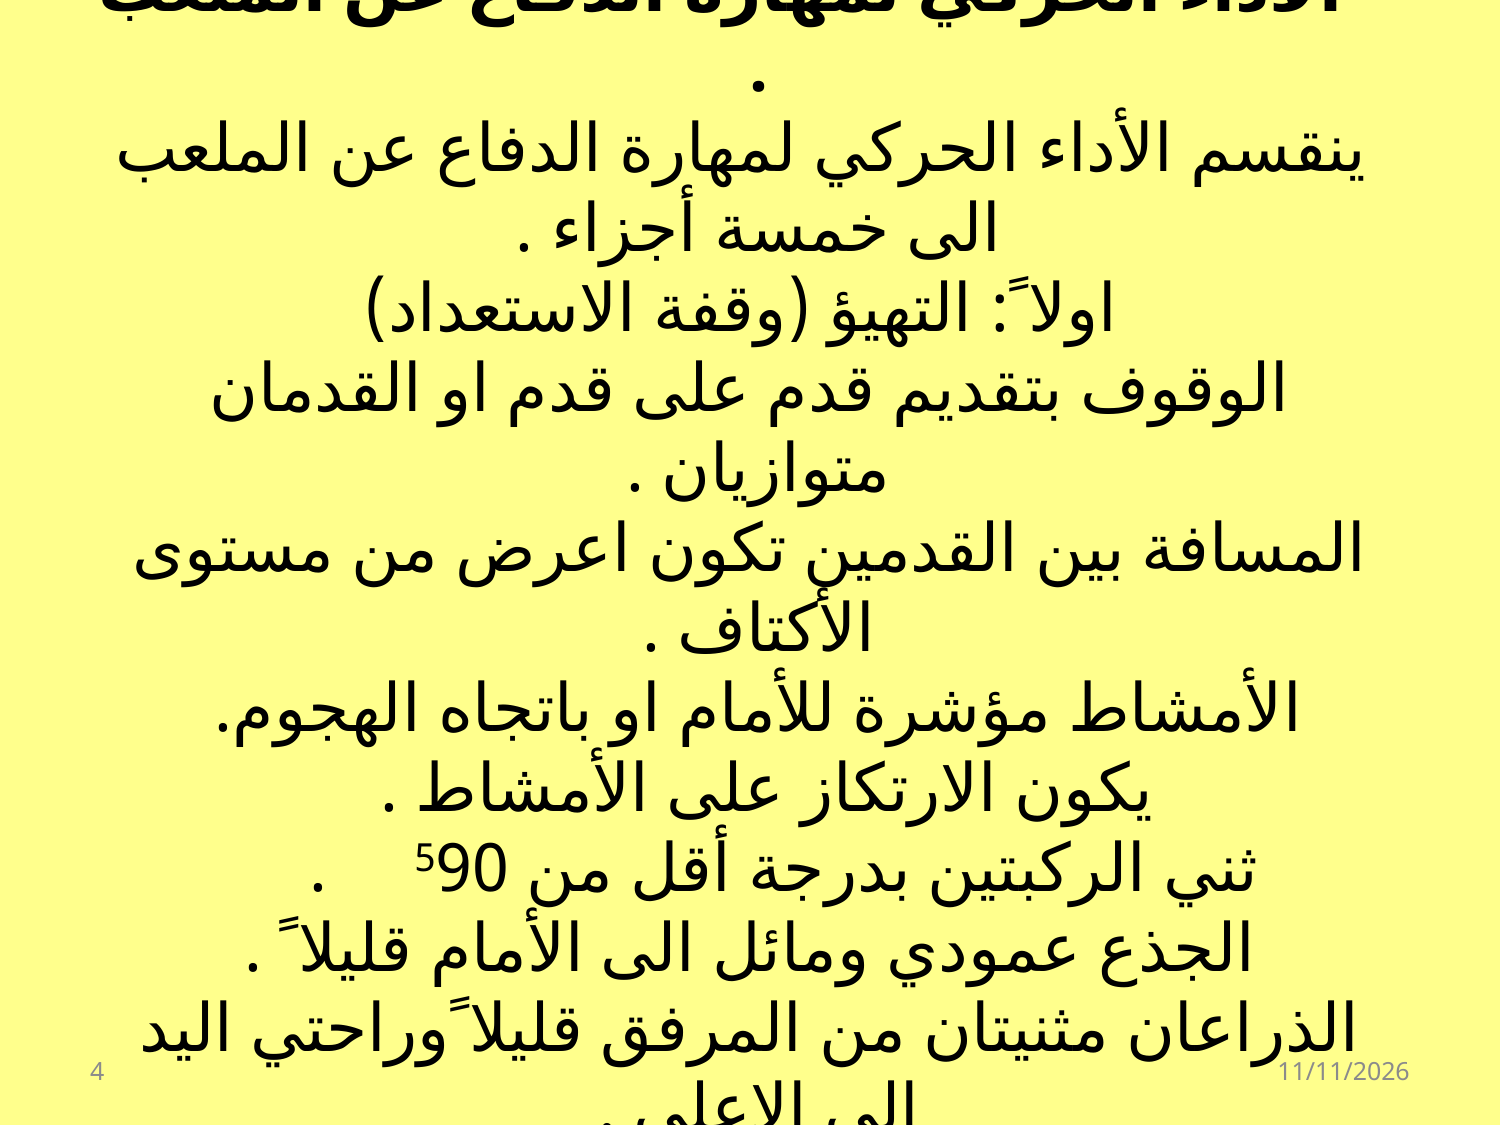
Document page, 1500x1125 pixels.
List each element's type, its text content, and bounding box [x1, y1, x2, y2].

title * الأداء الحركي لمهارة الدفاع عن الملعب . ينقسم الأداء الحركي لمهارة الدفاع عن الملعب الى خمسة أجزاء . اولا ً: التهيؤ (وقفة الاستعداد) الوقوف بتقديم قدم على قدم او القدمان متوازيان . المسافة بين القدمين تكون اعرض من مستوى الأكتاف . الأمشاط مؤشرة للأمام او باتجاه الهجوم. يكون الارتكاز على الأمشاط . ثني الركبتين بدرجة أقل من 590 . الجذع عمودي ومائل الى الأمام قليلا ً . الذراعان مثنيتان من المرفق قليلا ًوراحتي اليد الى الاعلى . [75, 35, 1425, 1055]
slide_number 4 [75, 1042, 425, 1103]
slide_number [1074, 1042, 1425, 1103]
